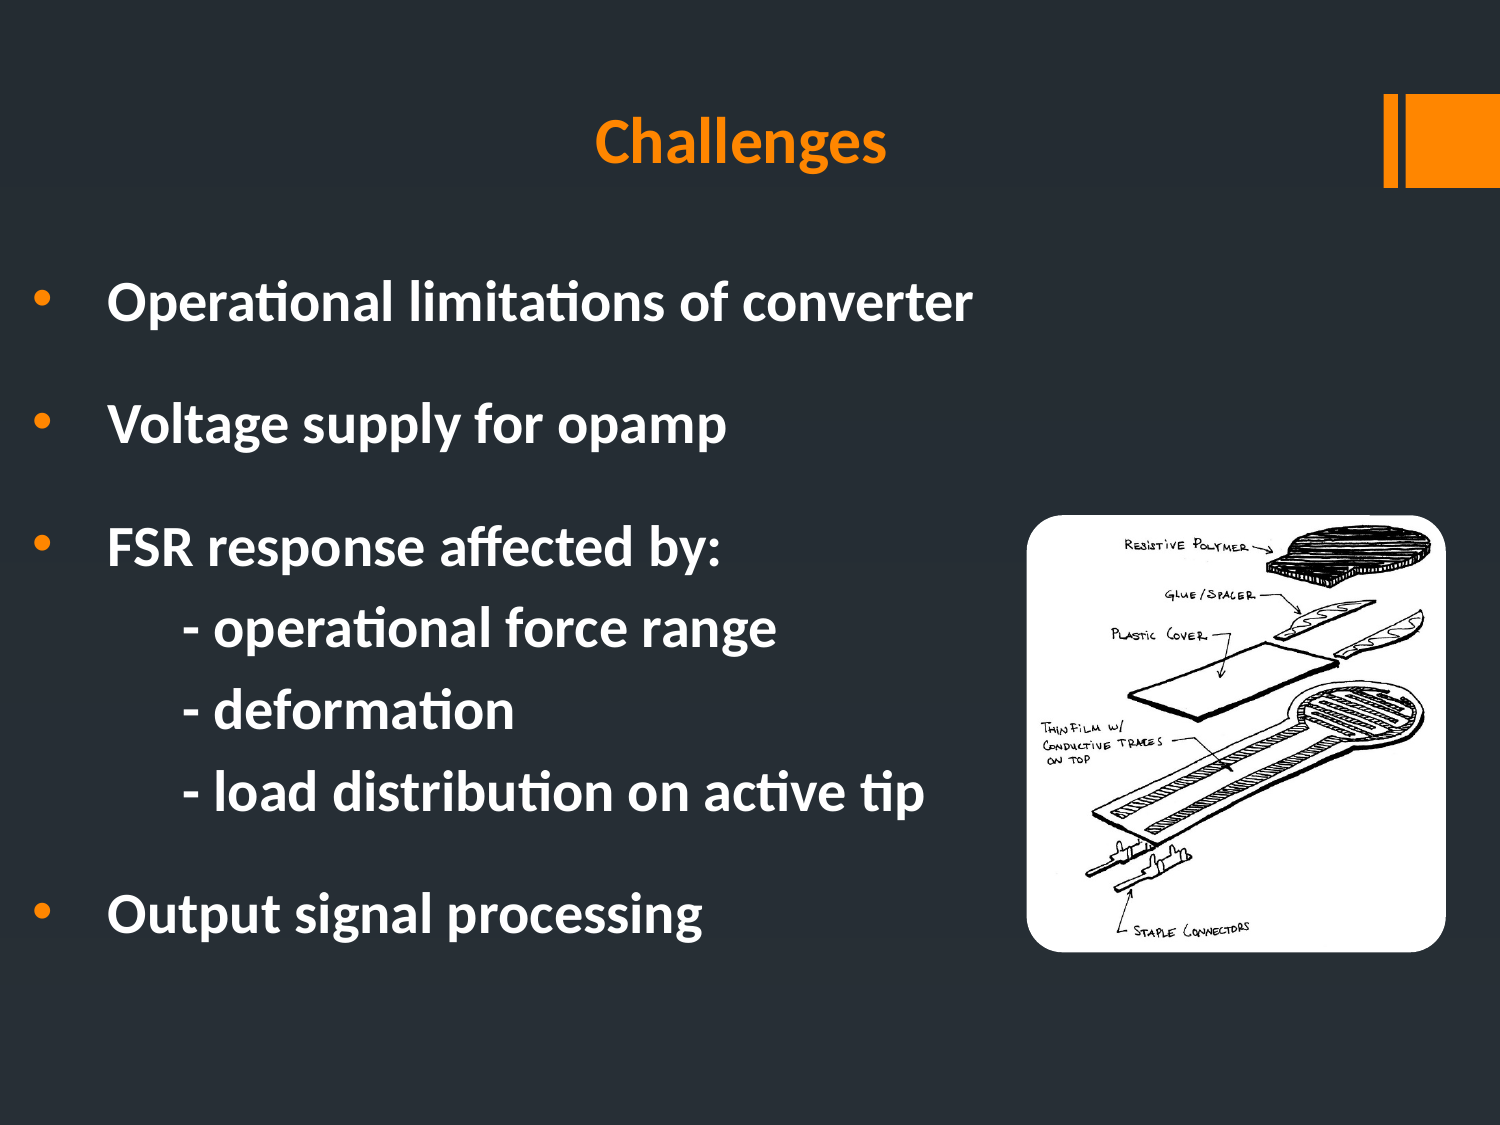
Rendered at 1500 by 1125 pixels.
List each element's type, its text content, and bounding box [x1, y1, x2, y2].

title Challenges [41, 90, 1442, 255]
subtitle Operational limitations of converter Voltage supply for opamp FSR response affected by: - operational force range - deformation - load distribution on active tip Output signal processing [17, 255, 1500, 1125]
picture [1026, 514, 1447, 953]
